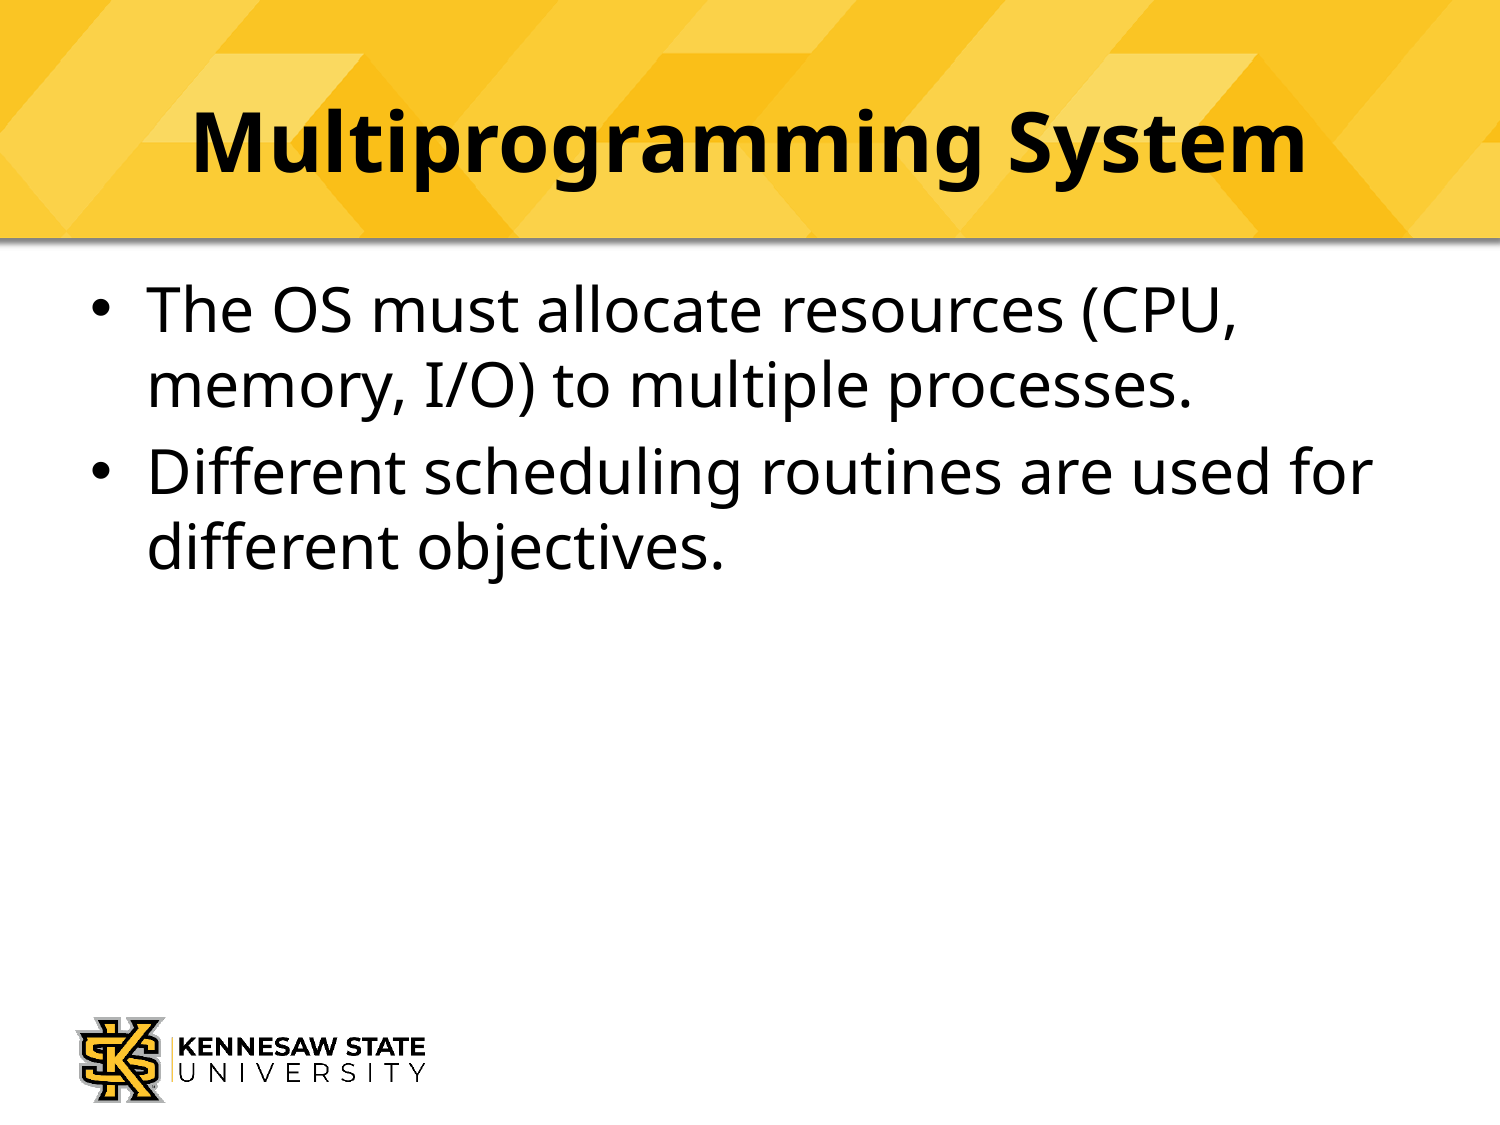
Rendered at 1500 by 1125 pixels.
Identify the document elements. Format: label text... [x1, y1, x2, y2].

picture [75, 1017, 425, 1103]
list The OS must allocate resources (CPU, memory, I/O) to multiple processes. Different scheduling routines are used for different objectives. [75, 262, 1425, 1005]
picture [0, 0, 1500, 251]
title Multiprogramming System [75, 45, 1425, 233]
